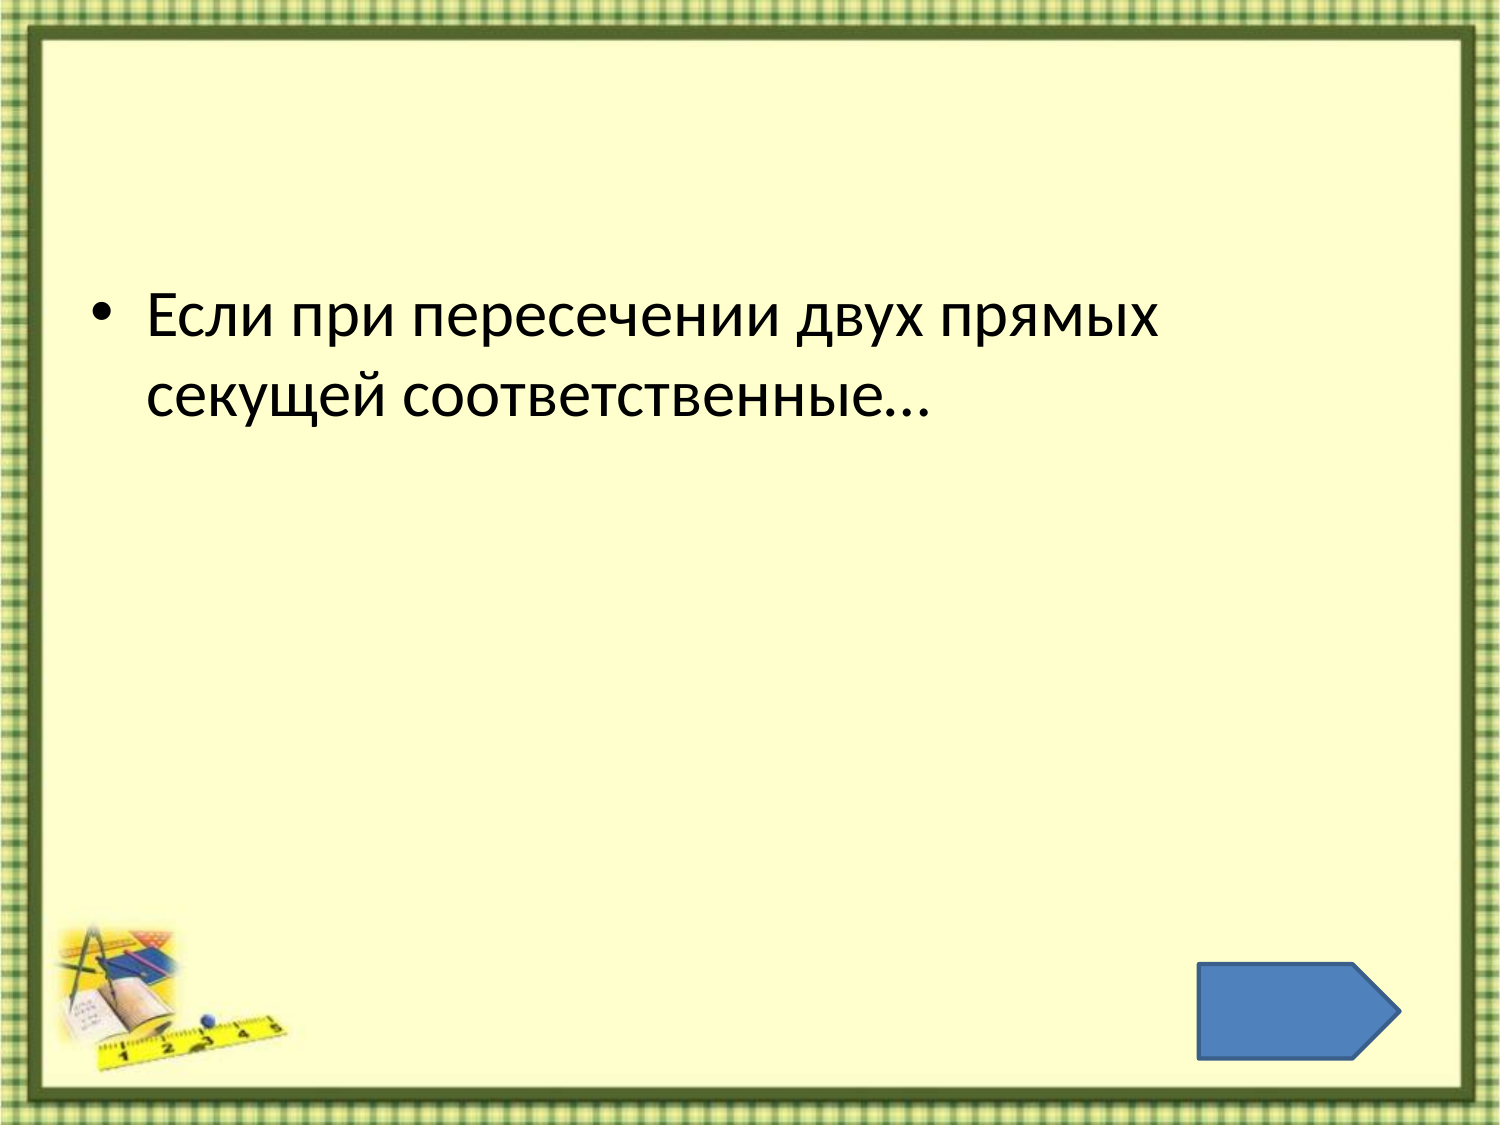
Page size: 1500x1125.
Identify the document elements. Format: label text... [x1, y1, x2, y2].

text_box [1196, 961, 1402, 1061]
picture [0, 0, 1500, 1125]
list Если при пересечении двух прямых секущей соответственные… [75, 262, 1425, 1005]
